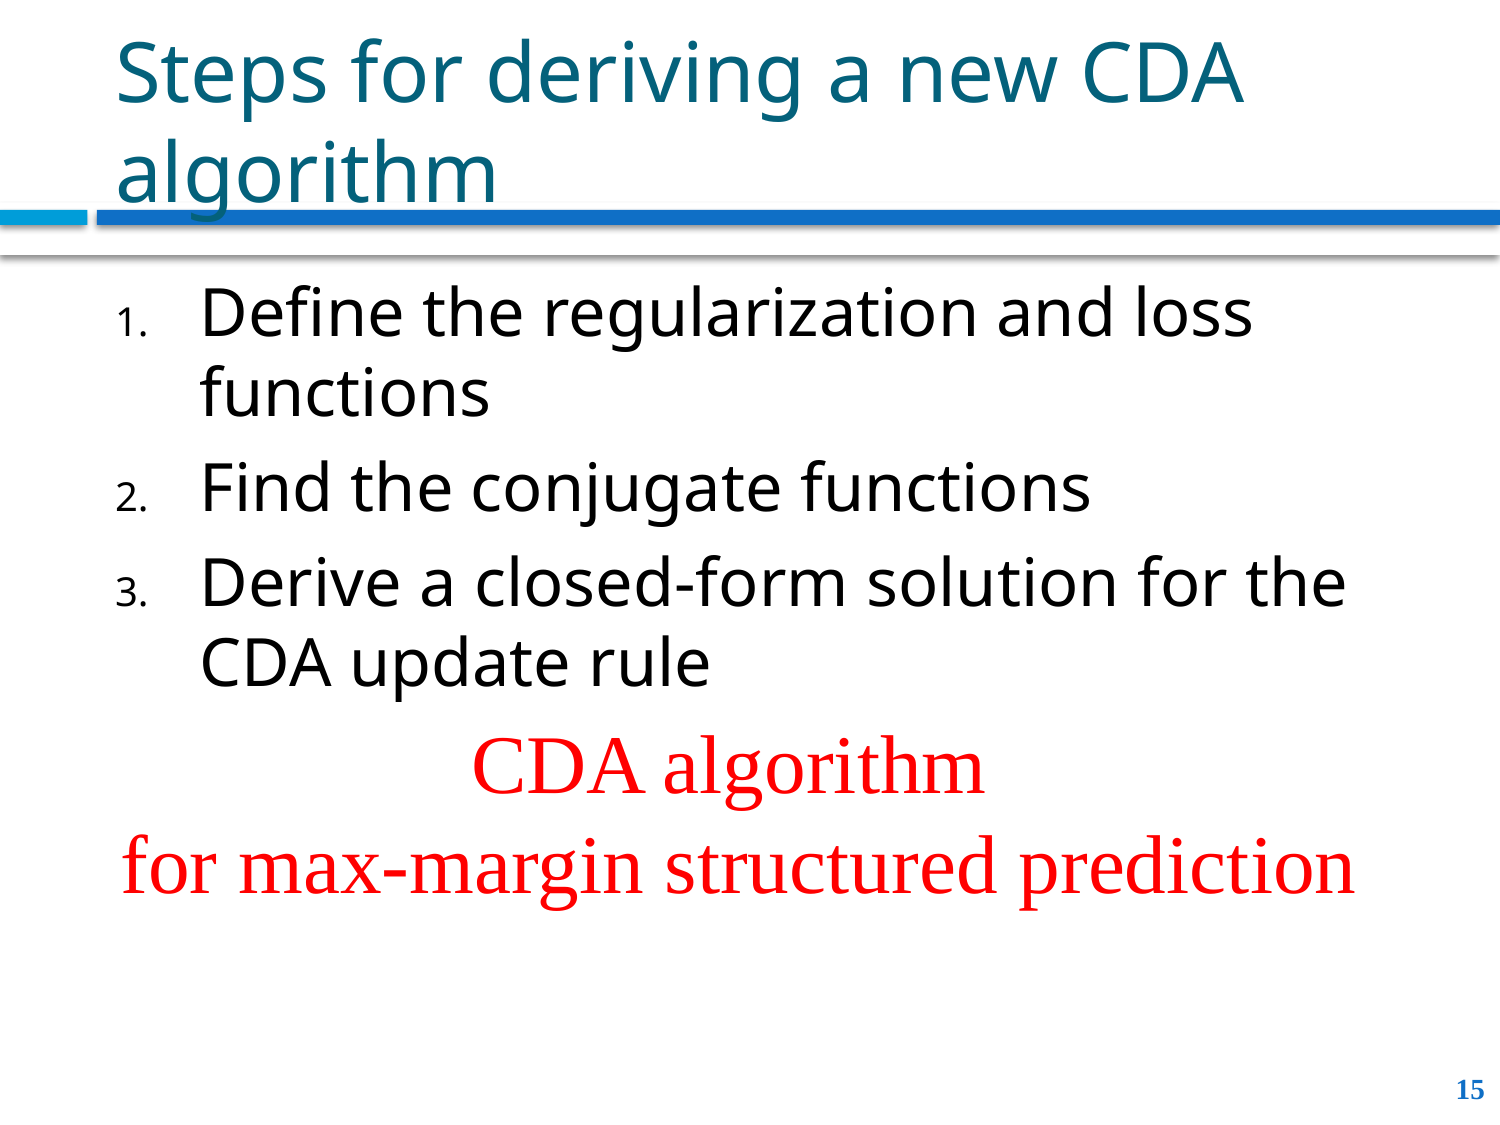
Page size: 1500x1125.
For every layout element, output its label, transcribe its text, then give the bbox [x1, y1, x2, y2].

text_box CDA algorithm for max-margin structured prediction [105, 702, 1374, 918]
title Steps for deriving a new CDA algorithm [100, 37, 1500, 200]
slide_number 15 [1425, 1050, 1500, 1125]
list Define the regularization and loss functions Find the conjugate functions Derive a closed-form solution for the CDA update rule [100, 262, 1438, 1000]
